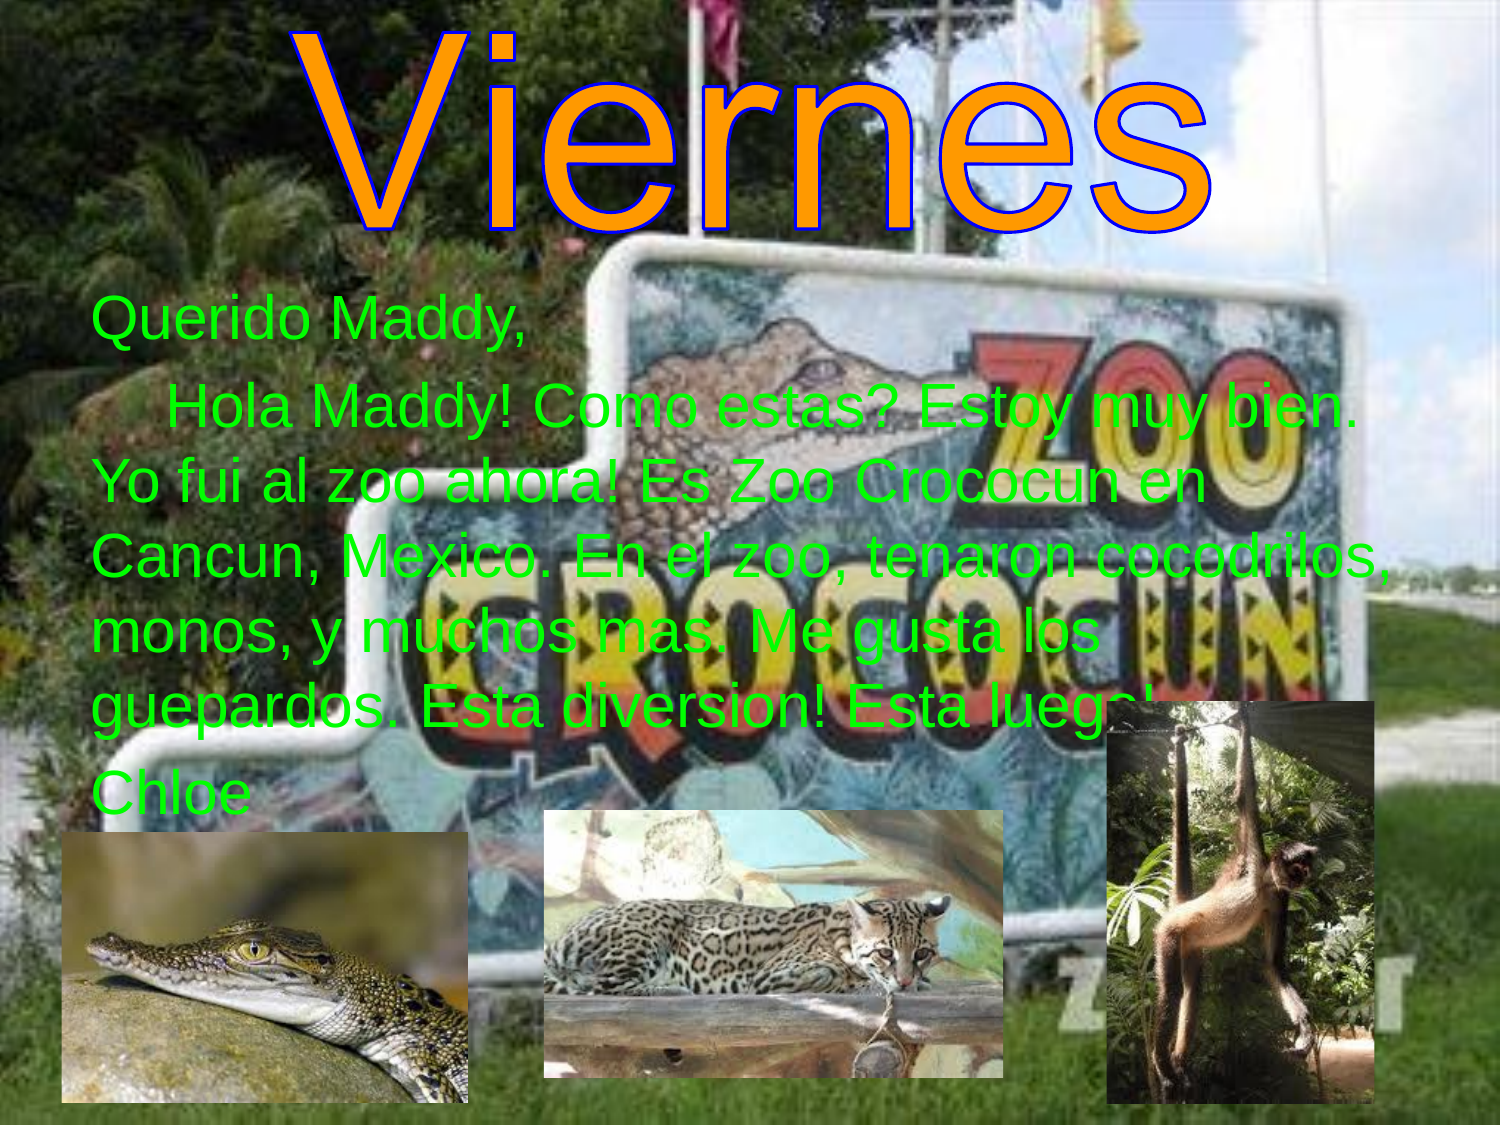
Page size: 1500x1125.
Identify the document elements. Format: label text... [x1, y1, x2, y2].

list Querido Maddy, Hola Maddy! Como estas? Estoy muy bien. Yo fui al zoo ahora! Es Zoo Crococun en Cancun, Mexico. En el zoo, tenaron cocodrilos, monos, y muchos mas. Me gusta los guepardos. Esta diversion! Esta luego! Chloe [75, 262, 1425, 931]
text_box [490, 32, 515, 61]
text_box [1091, 83, 1210, 233]
text_box [490, 86, 515, 229]
text_box [289, 32, 470, 229]
picture [0, 0, 1500, 1125]
text_box [61, 832, 468, 1104]
text_box [703, 83, 782, 229]
text_box [543, 83, 675, 233]
text_box [940, 83, 1072, 233]
text_box [1106, 701, 1375, 1104]
text_box [543, 810, 1004, 1078]
text_box [795, 83, 912, 229]
